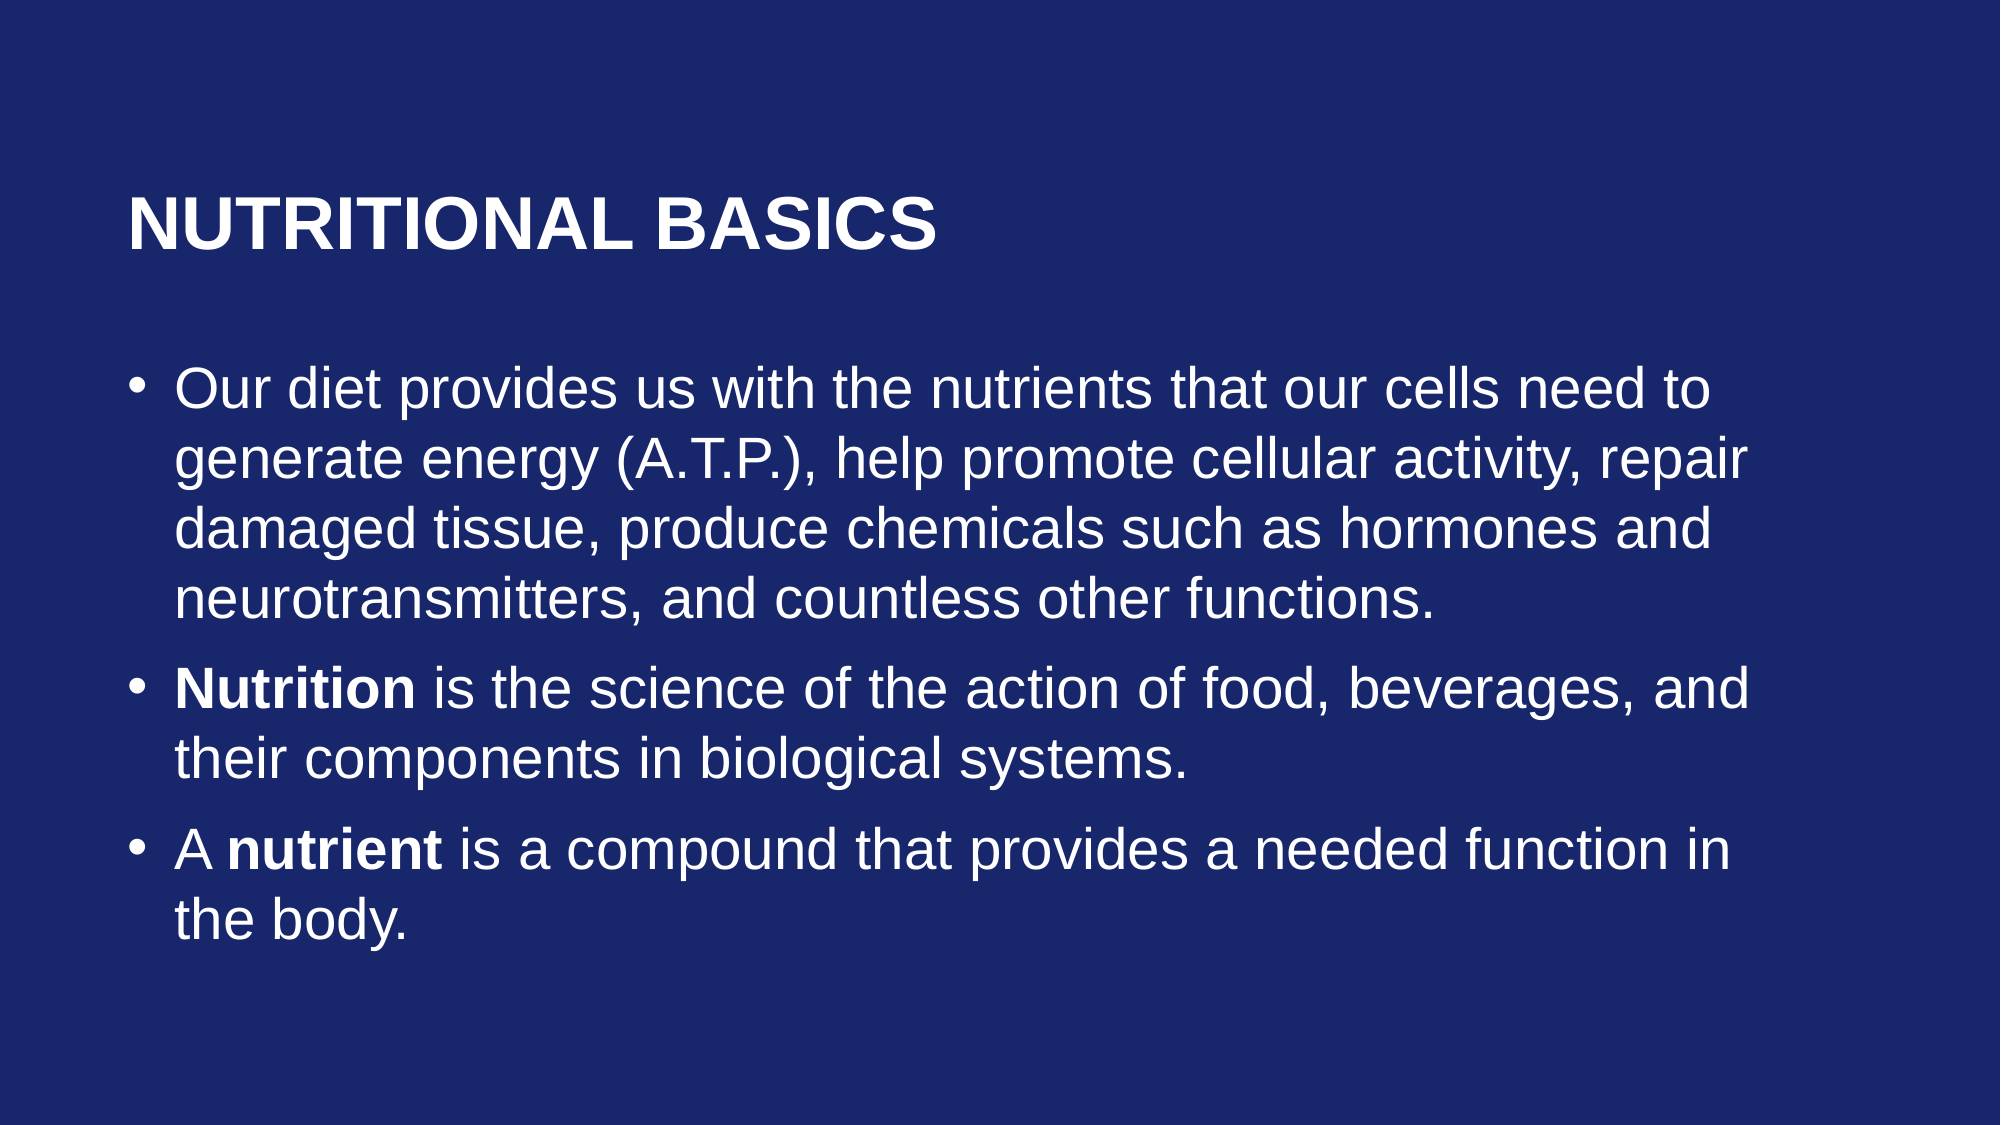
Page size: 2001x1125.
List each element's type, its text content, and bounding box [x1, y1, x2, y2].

title Nutritional Basics [112, 99, 1775, 339]
list Our diet provides us with the nutrients that our cells need to generate energy (A.T.P.), help promote cellular activity, repair damaged tissue, produce chemicals such as hormones and neurotransmitters, and countless other functions. Nutrition is the science of the action of food, beverages, and their components in biological systems. A nutrient is a compound that provides a needed function in the body. [112, 351, 1775, 950]
